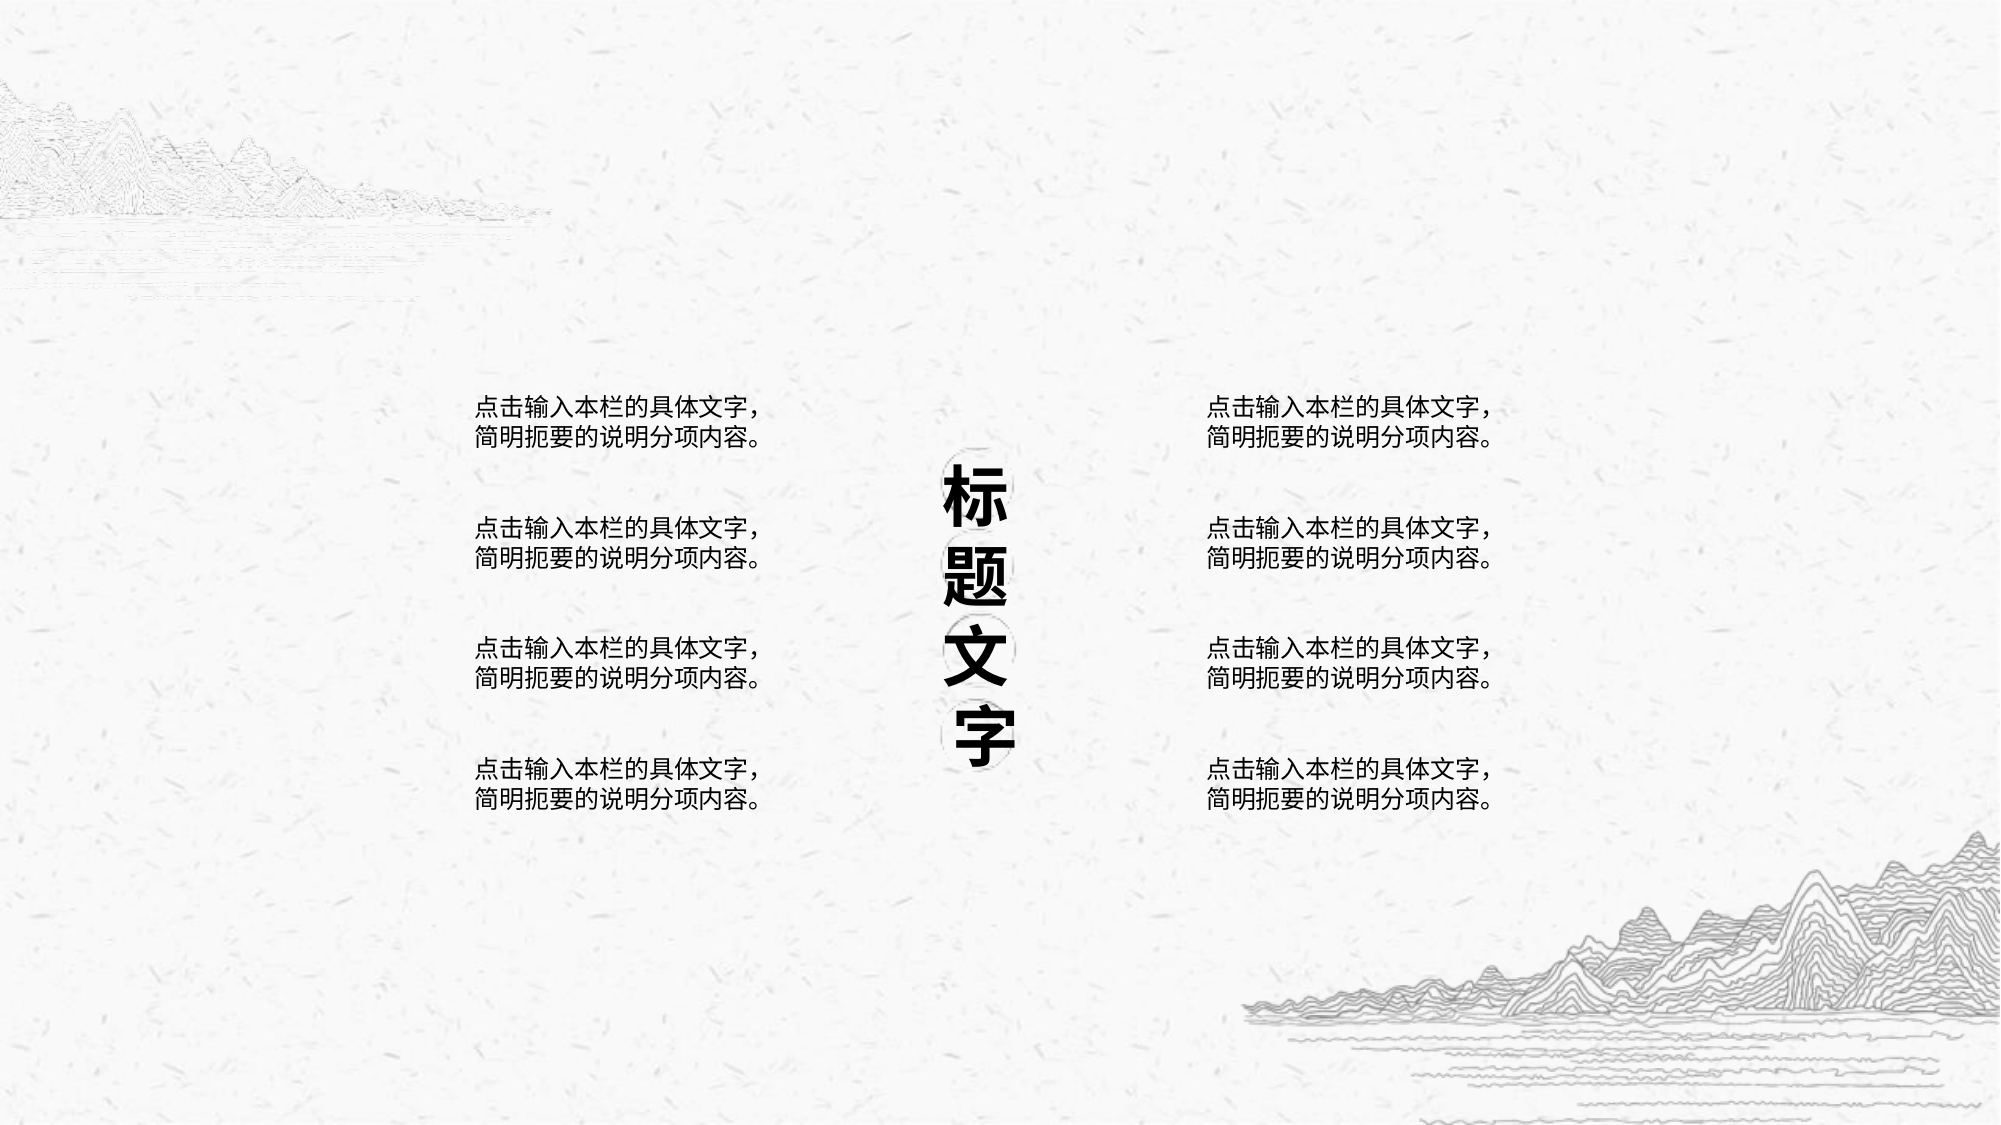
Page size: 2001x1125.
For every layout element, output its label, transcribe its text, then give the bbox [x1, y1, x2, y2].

text_box 点击输入本栏的具体文字，简明扼要的说明分项内容。 [438, 625, 789, 700]
text_box 点击输入本栏的具体文字，简明扼要的说明分项内容。 [1170, 384, 1521, 460]
text_box 点击输入本栏的具体文字，简明扼要的说明分项内容。 [438, 504, 789, 580]
text_box 点击输入本栏的具体文字，简明扼要的说明分项内容。 [1170, 745, 1521, 821]
picture [0, 0, 2000, 1125]
text_box 点击输入本栏的具体文字，简明扼要的说明分项内容。 [438, 745, 789, 821]
text_box 点击输入本栏的具体文字，简明扼要的说明分项内容。 [1170, 504, 1521, 580]
text_box 点击输入本栏的具体文字，简明扼要的说明分项内容。 [1170, 625, 1521, 700]
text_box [887, 408, 1064, 809]
text_box 点击输入本栏的具体文字，简明扼要的说明分项内容。 [438, 384, 789, 460]
